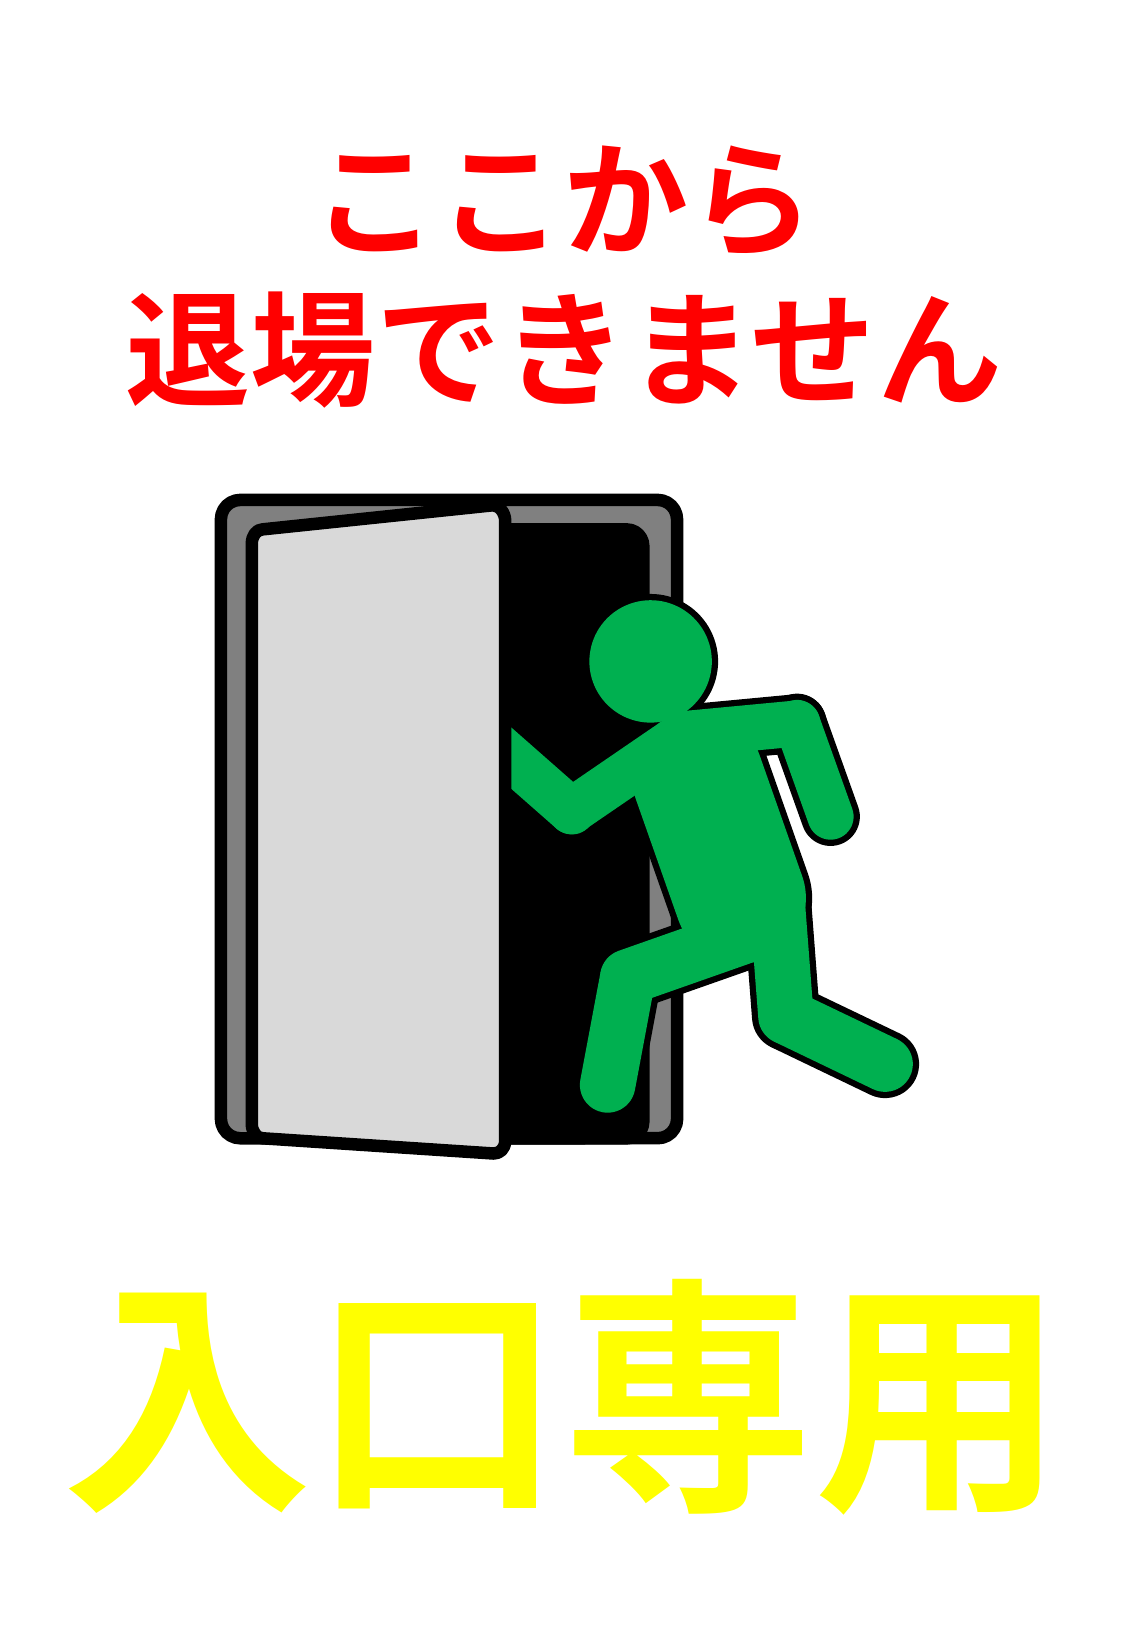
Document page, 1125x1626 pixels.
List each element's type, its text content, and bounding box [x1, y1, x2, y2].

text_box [220, 499, 962, 1154]
text_box 入口専用 [23, 1234, 1104, 1550]
text_box ここから 退場できません [23, 113, 1104, 429]
